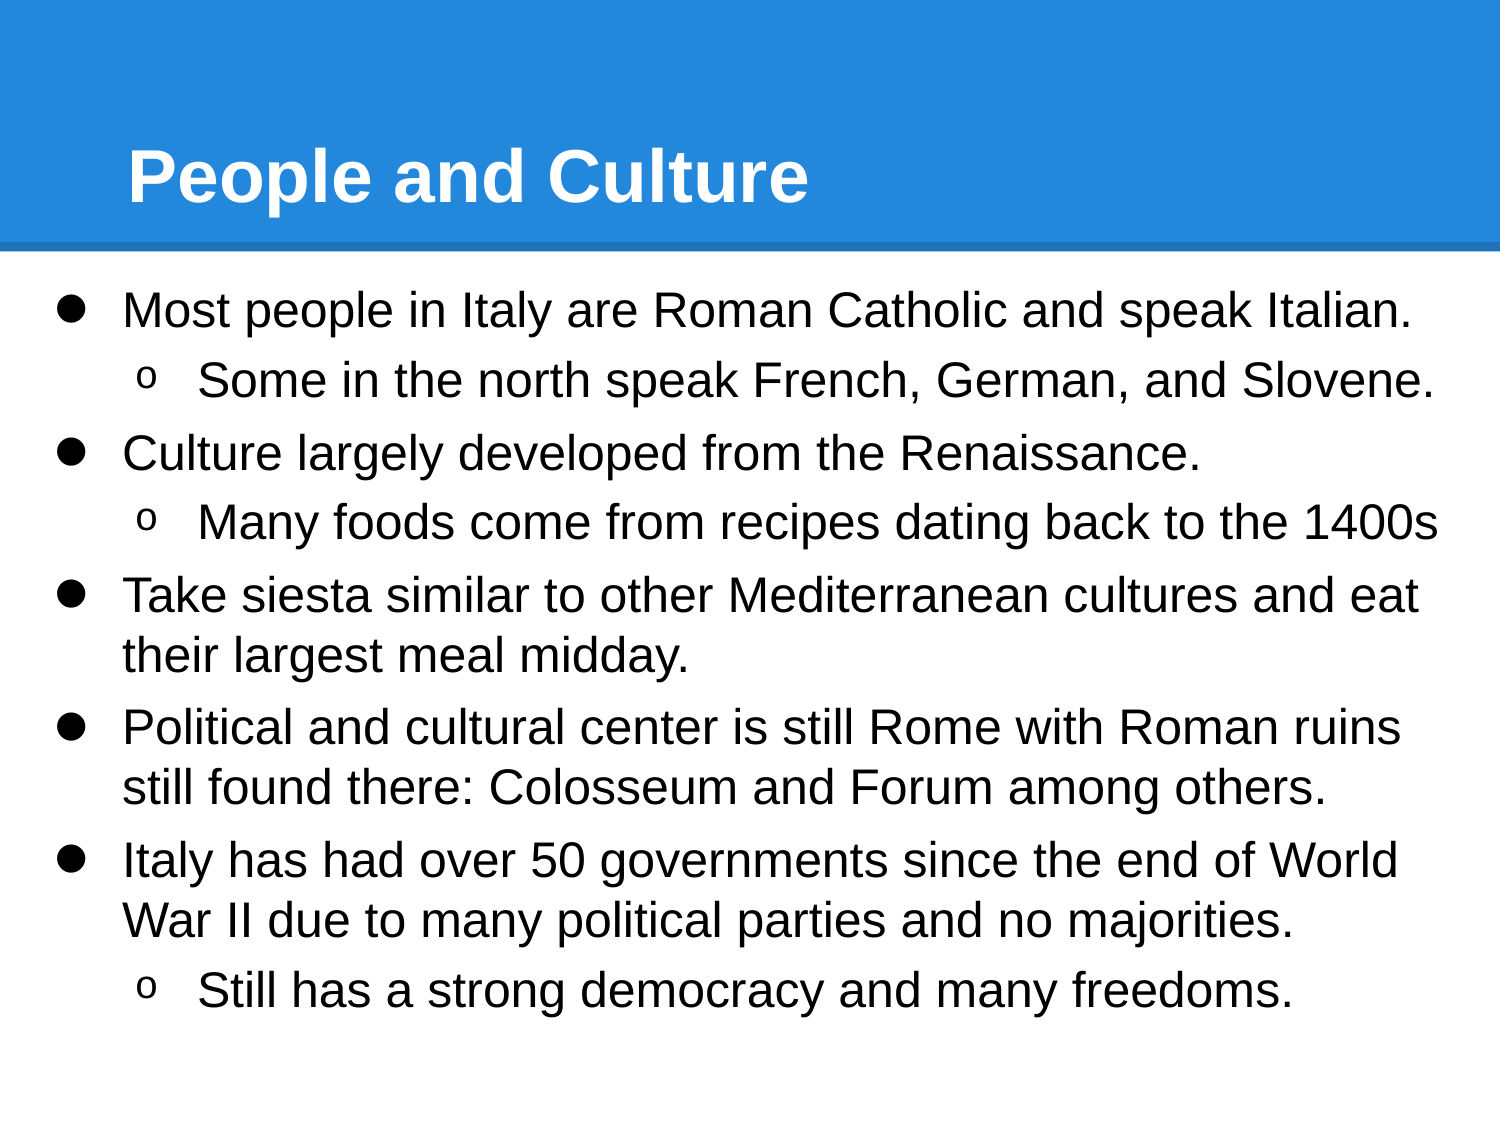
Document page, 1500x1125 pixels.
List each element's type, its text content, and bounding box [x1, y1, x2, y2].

list Most people in Italy are Roman Catholic and speak Italian. Some in the north speak French, German, and Slovene. Culture largely developed from the Renaissance. Many foods come from recipes dating back to the 1400s Take siesta similar to other Mediterranean cultures and eat their largest meal midday. Political and cultural center is still Rome with Roman ruins still found there: Colosseum and Forum among others. Italy has had over 50 governments since the end of World War II due to many political parties and no majorities. Still has a strong democracy and many freedoms. [32, 262, 1473, 1078]
title People and Culture [75, 45, 1425, 233]
